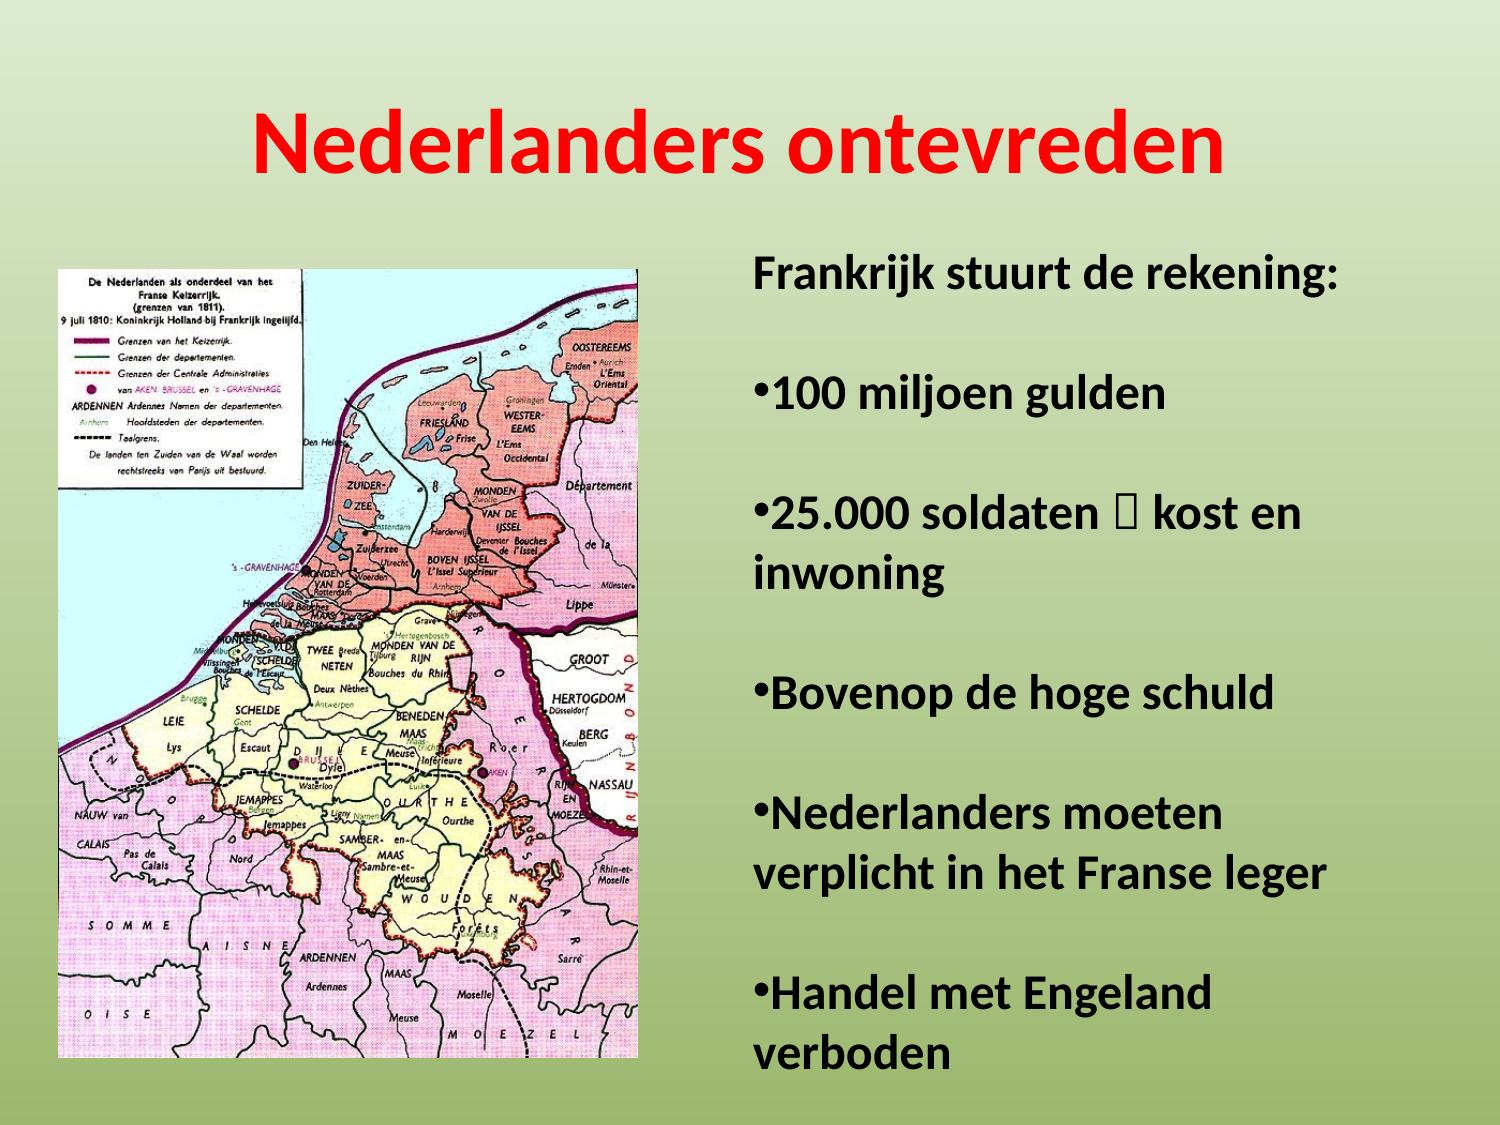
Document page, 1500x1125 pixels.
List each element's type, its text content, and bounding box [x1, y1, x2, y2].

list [58, 269, 638, 1059]
text_box Frankrijk stuurt de rekening: 100 miljoen gulden 25.000 soldaten  kost en inwoning Bovenop de hoge schuld Nederlanders moeten verplicht in het Franse leger Handel met Engeland verboden [738, 231, 1407, 1125]
title Nederlanders ontevreden [75, 45, 1425, 339]
